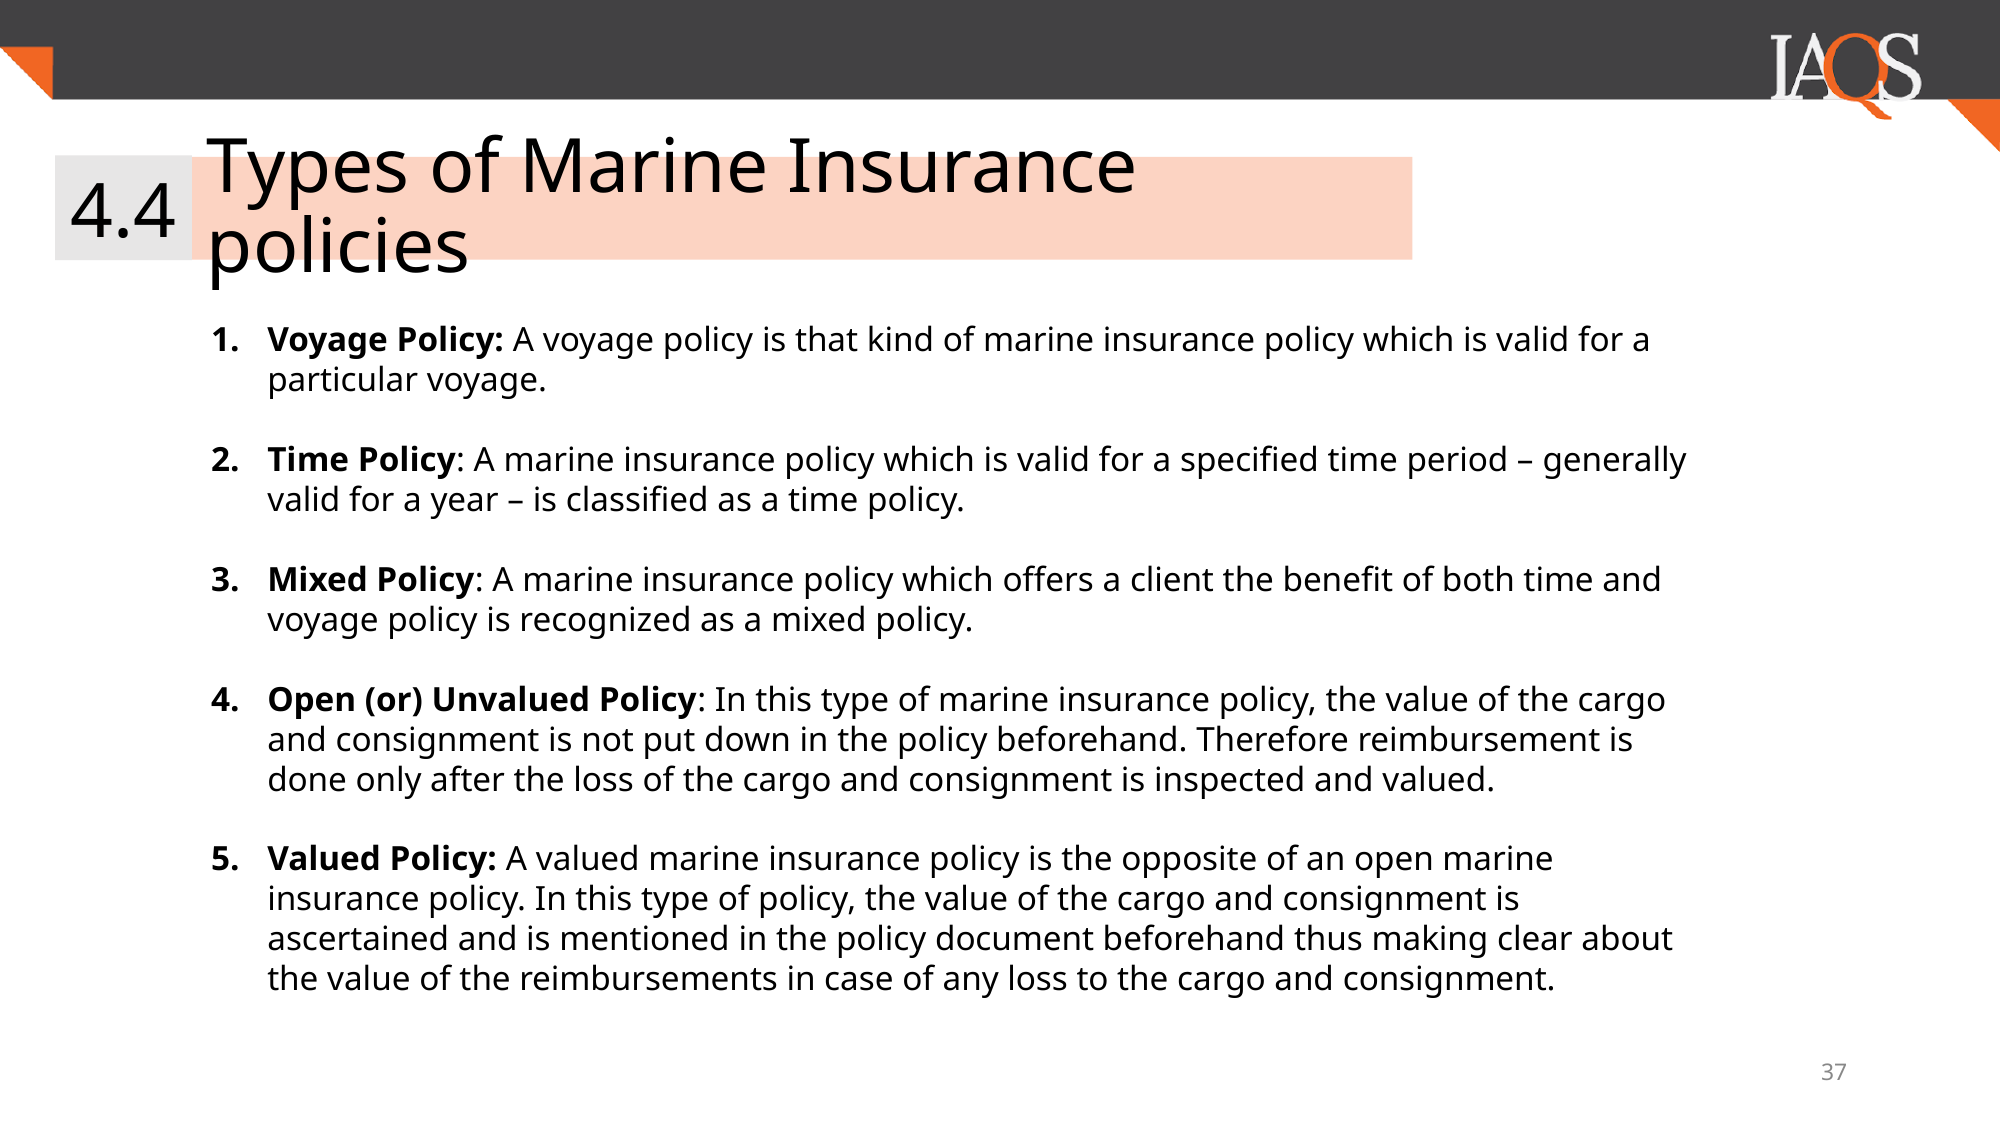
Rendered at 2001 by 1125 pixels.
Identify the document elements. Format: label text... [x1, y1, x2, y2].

slide_number ‹#› [1412, 1042, 1863, 1103]
text_box Voyage Policy: A voyage policy is that kind of marine insurance policy which is valid for a particular voyage. Time Policy: A marine insurance policy which is valid for a specified time period – generally valid for a year – is classified as a time policy. Mixed Policy: A marine insurance policy which offers a client the benefit of both time and voyage policy is recognized as a mixed policy. Open (or) Unvalued Policy: In this type of marine insurance policy, the value of the cargo and consignment is not put down in the policy beforehand. Therefore reimbursement is done only after the loss of the cargo and consignment is inspected and valued. Valued Policy: A valued marine insurance policy is the opposite of an open marine insurance policy. In this type of policy, the value of the cargo and consignment is ascertained and is mentioned in the policy document beforehand thus making clear about the value of the reimbursements in case of any loss to the cargo and consignment. [195, 311, 1713, 1005]
title Types of Marine Insurance policies [192, 156, 1413, 260]
text_box 4.4 [55, 155, 192, 261]
picture [0, 0, 2000, 152]
